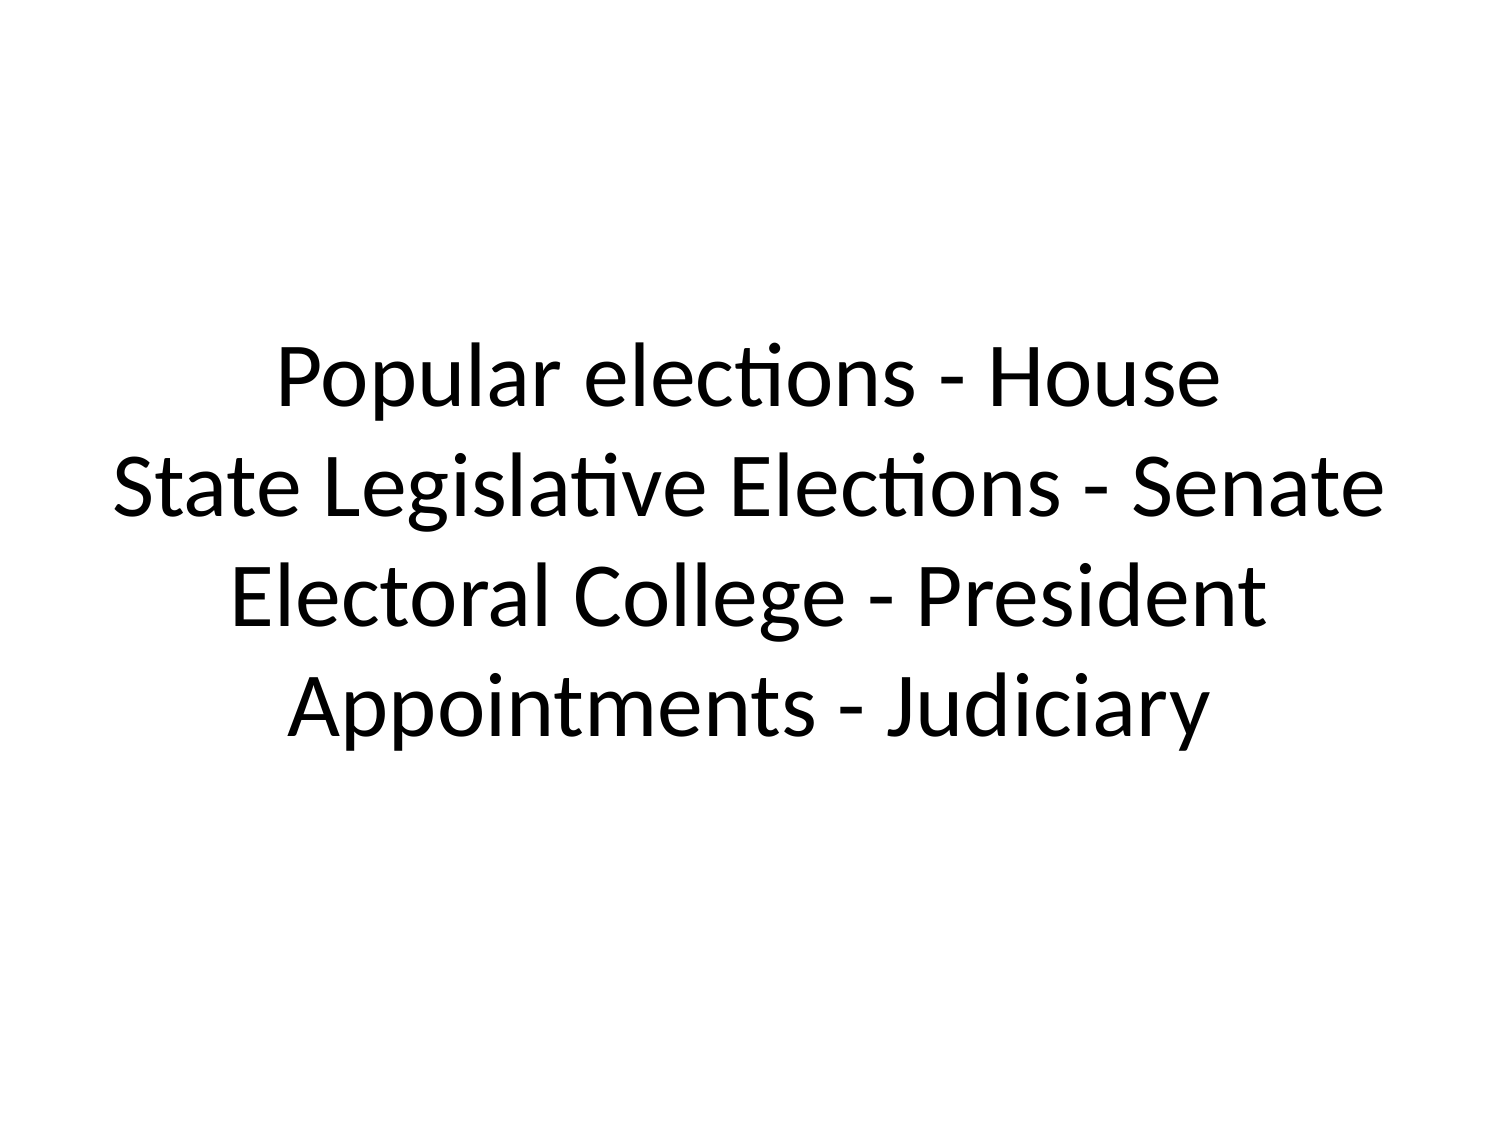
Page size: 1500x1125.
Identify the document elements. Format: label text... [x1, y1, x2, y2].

title Popular elections - House State Legislative Elections - Senate Electoral College - President Appointments - Judiciary [74, 44, 1426, 1026]
